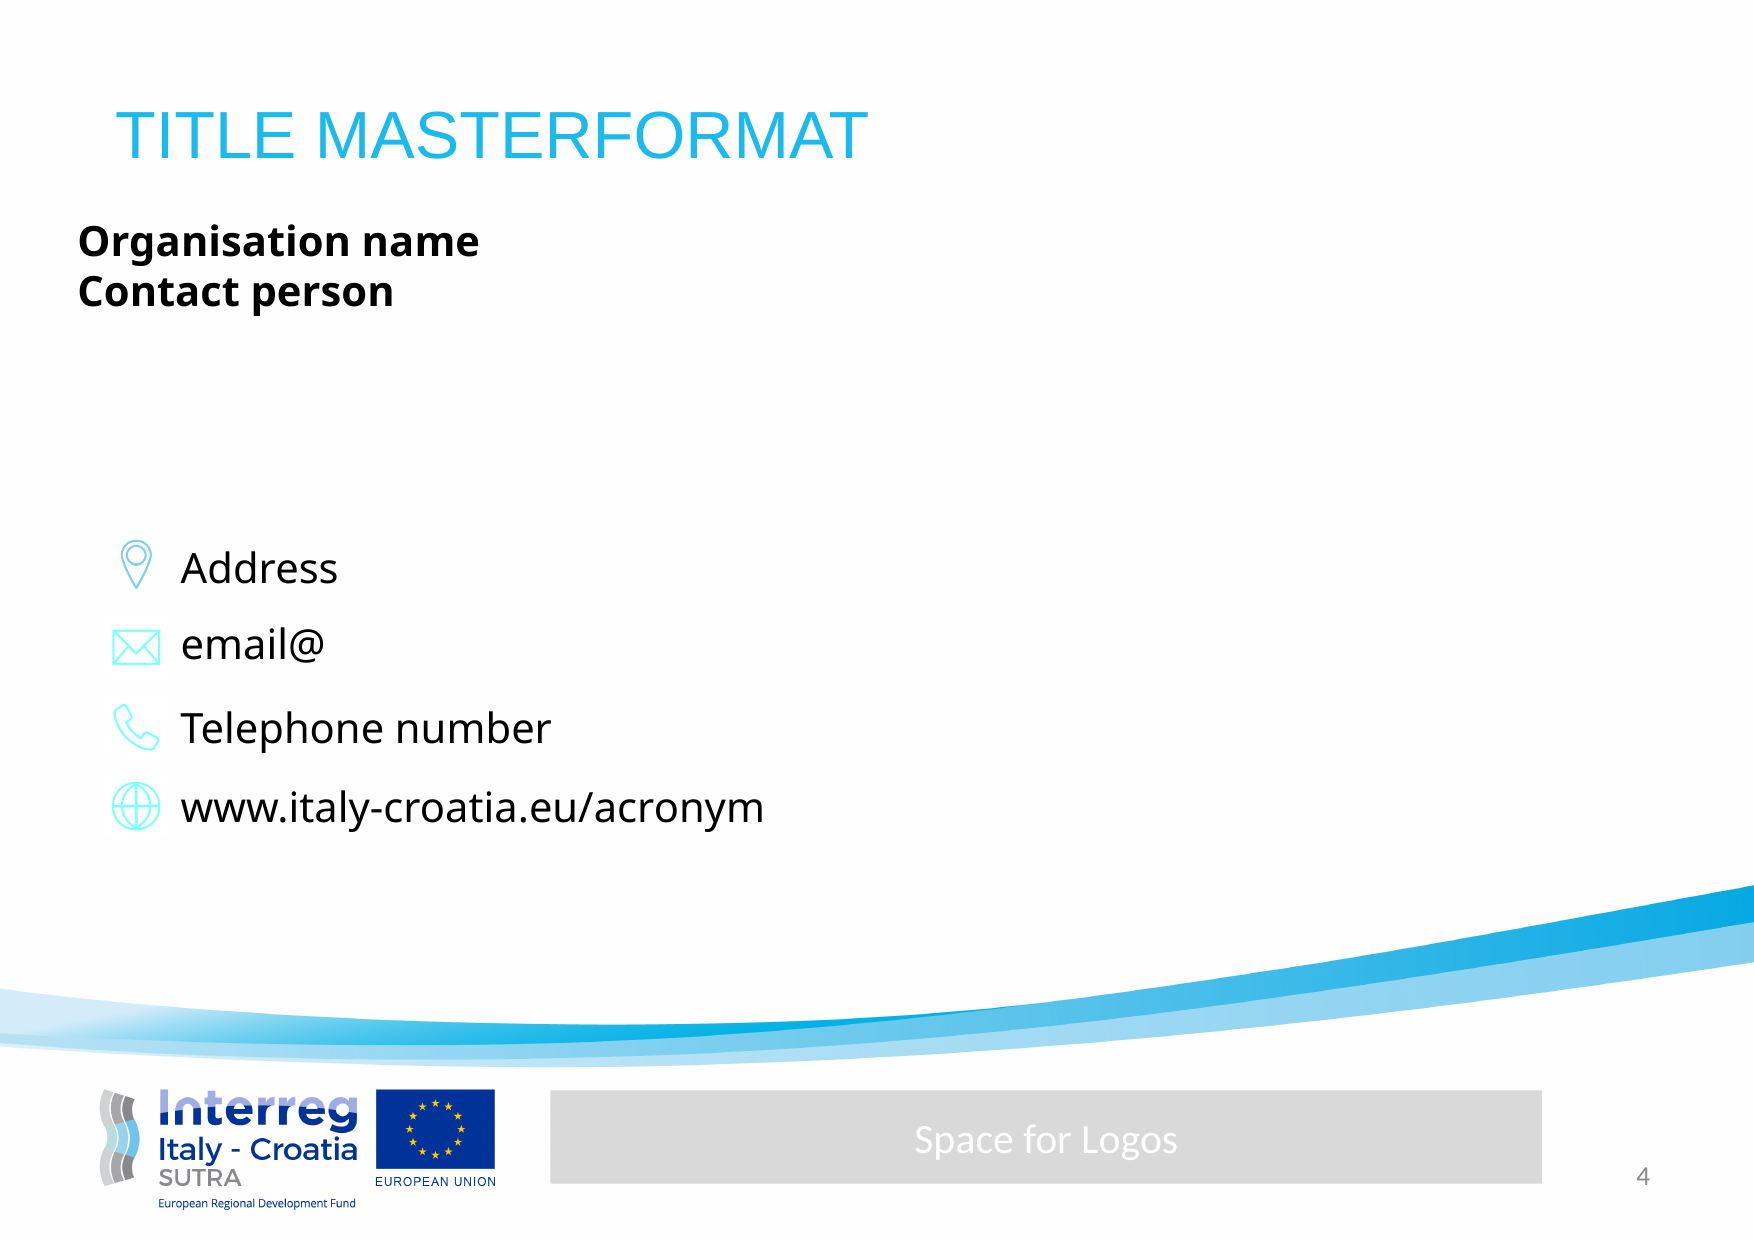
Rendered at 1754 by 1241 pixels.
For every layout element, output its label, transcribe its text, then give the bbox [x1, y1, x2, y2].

text_box Organisation name Contact person [62, 206, 496, 322]
picture [0, 0, 1754, 1241]
text_box TITLE MASTERFORMAT [97, 83, 1656, 181]
text_box www.italy-croatia.eu/acronym [165, 772, 1194, 838]
text_box email@ [165, 610, 1194, 676]
slide_number 4 [1607, 1141, 1666, 1208]
text_box Address [165, 534, 1194, 600]
text_box Space for Logos [549, 1089, 1543, 1185]
text_box Telephone number [165, 694, 1194, 760]
